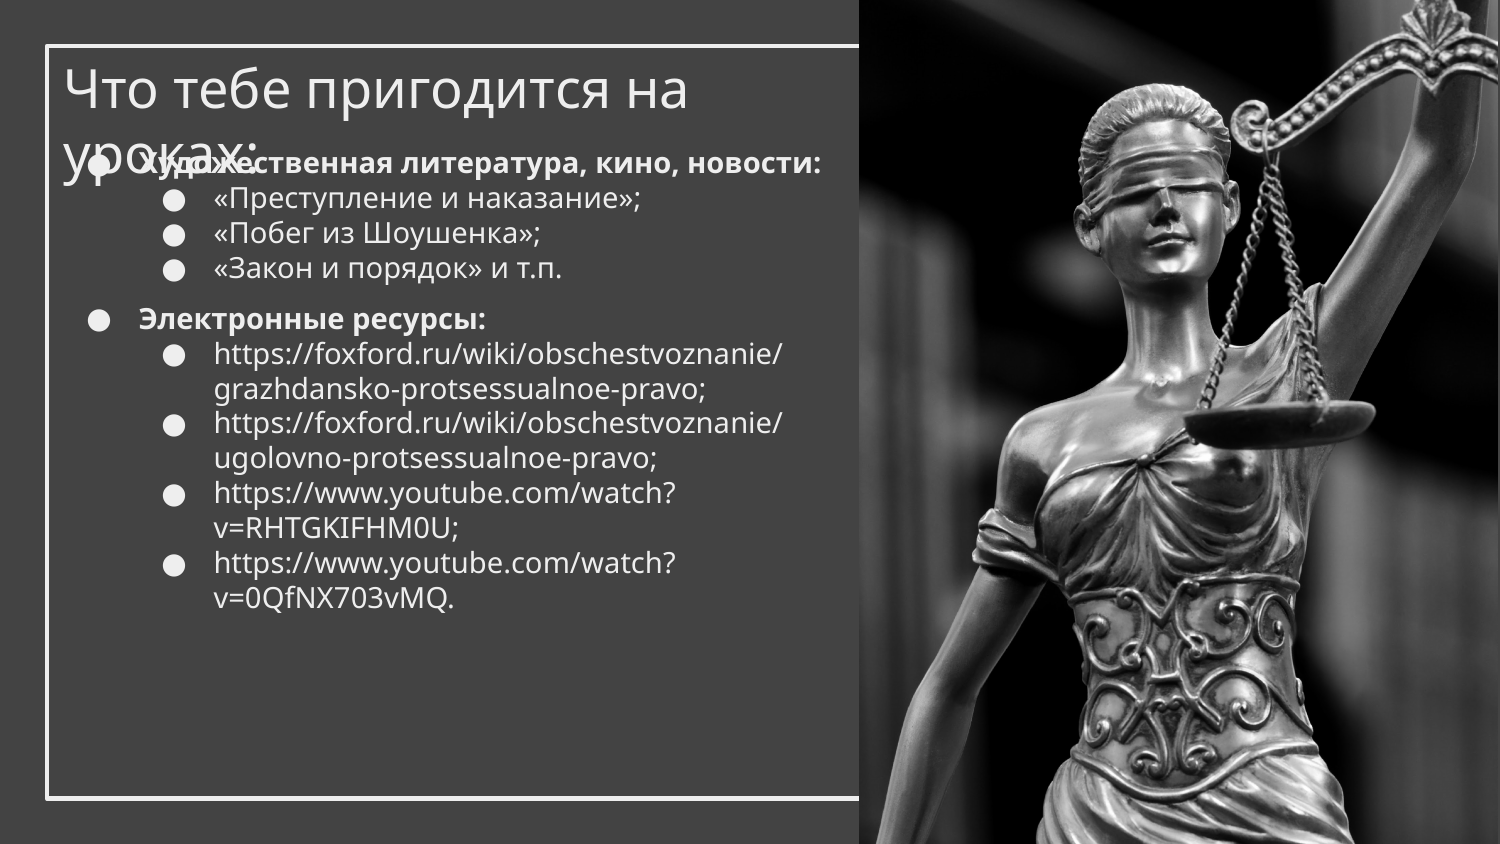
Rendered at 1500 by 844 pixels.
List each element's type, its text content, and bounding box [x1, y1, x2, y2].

list Художественная литература, кино, новости: «Преступление и наказание»; «Побег из Шоушенка»; «Закон и порядок» и т.п. [48, 156, 853, 285]
picture [858, 0, 1498, 844]
text_box Электронные ресурсы: https://foxford.ru/wiki/obschestvoznanie/grazhdansko-protsessualnoe-pravo; https://foxford.ru/wiki/obschestvoznanie/ugolovno-protsessualnoe-pravo; https://www.youtube.com/watch?v=RHTGKIFHM0U; https://www.youtube.com/watch?v=0QfNX703vMQ. [48, 285, 853, 560]
title Что тебе пригодится на уроках: [48, 39, 853, 156]
